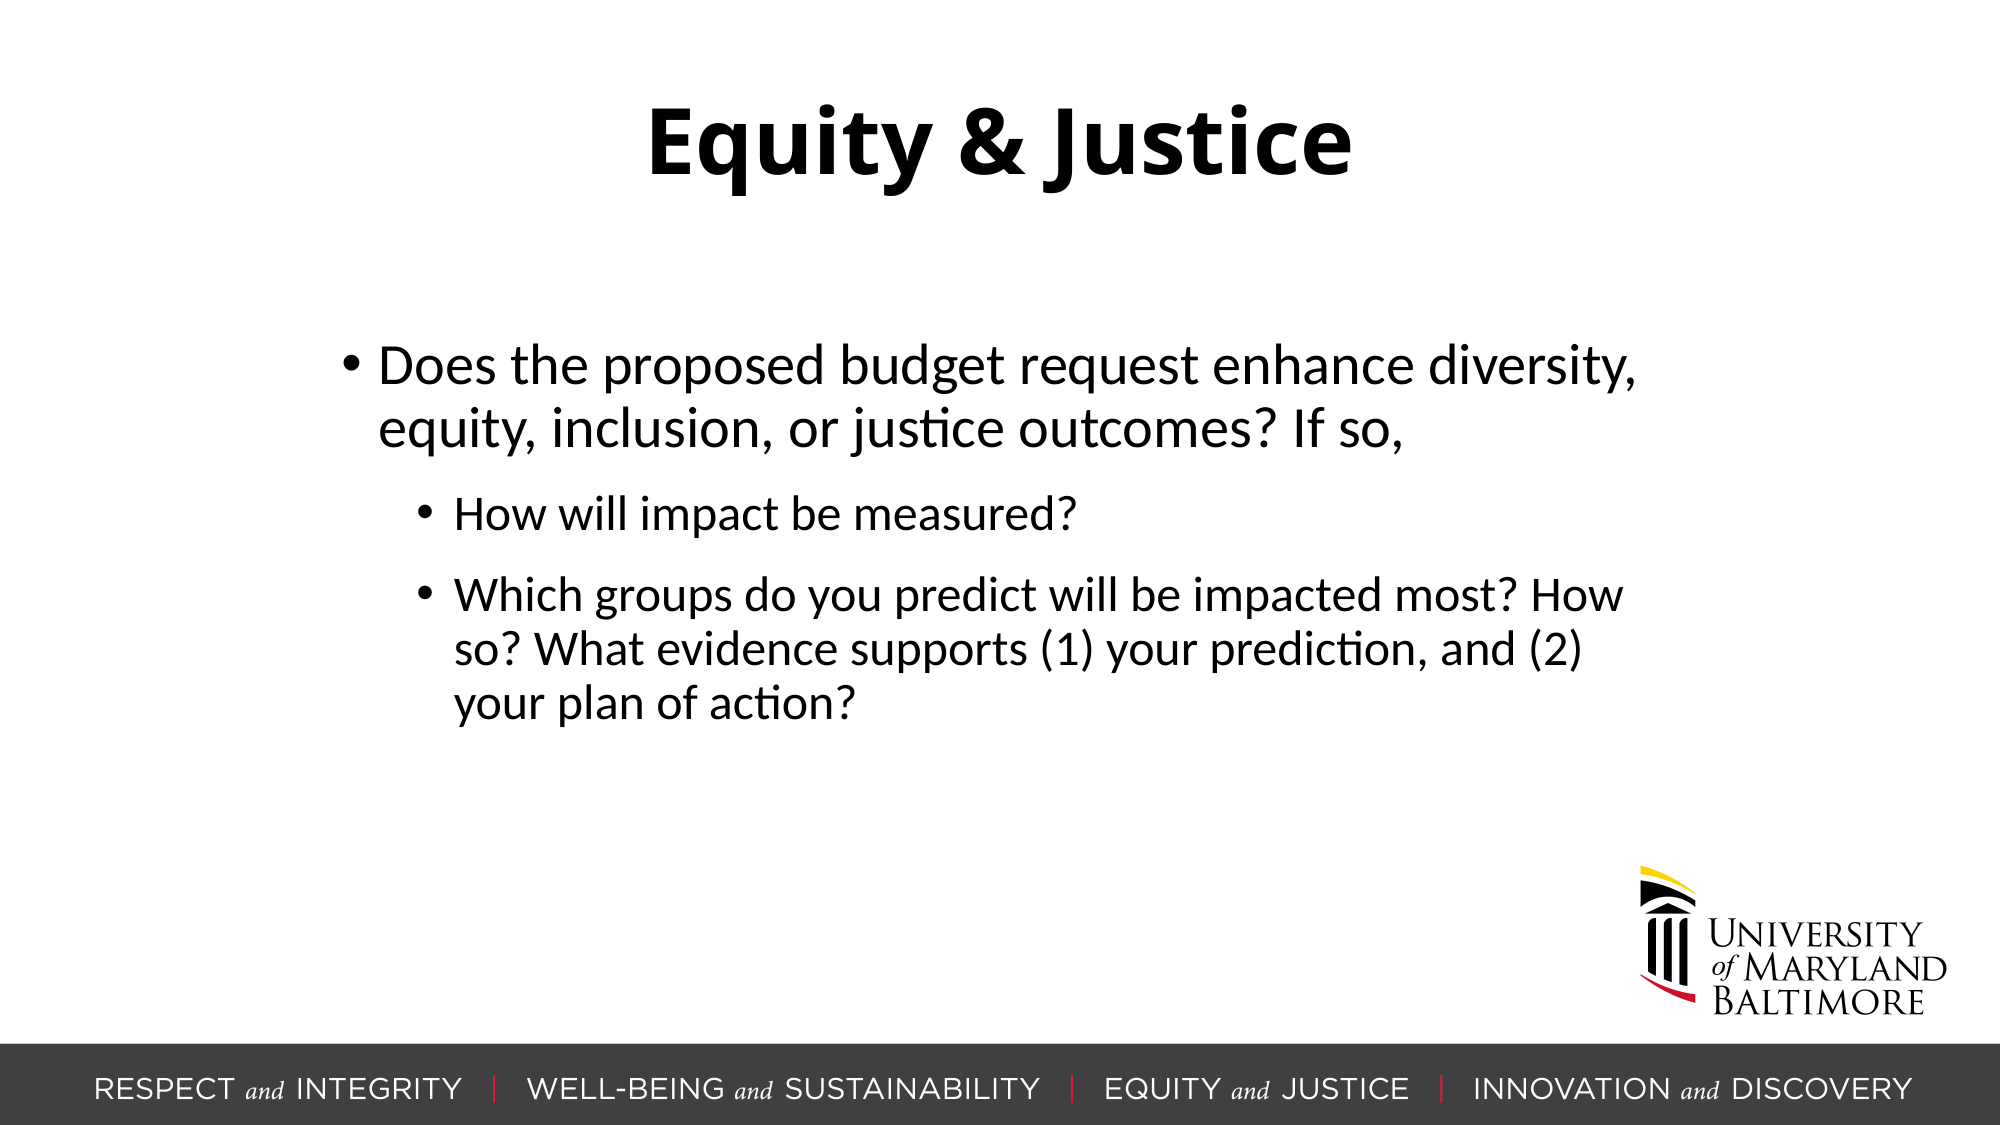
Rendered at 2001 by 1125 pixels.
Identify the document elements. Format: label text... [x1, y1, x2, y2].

text_box Equity & Justice [324, 88, 1675, 227]
picture [0, 0, 2000, 1125]
text_box Does the proposed budget request enhance diversity, equity, inclusion, or justice outcomes? If so, How will impact be measured? Which groups do you predict will be impacted most? How so? What evidence supports (1) your prediction, and (2) your plan of action? [326, 327, 1677, 1004]
